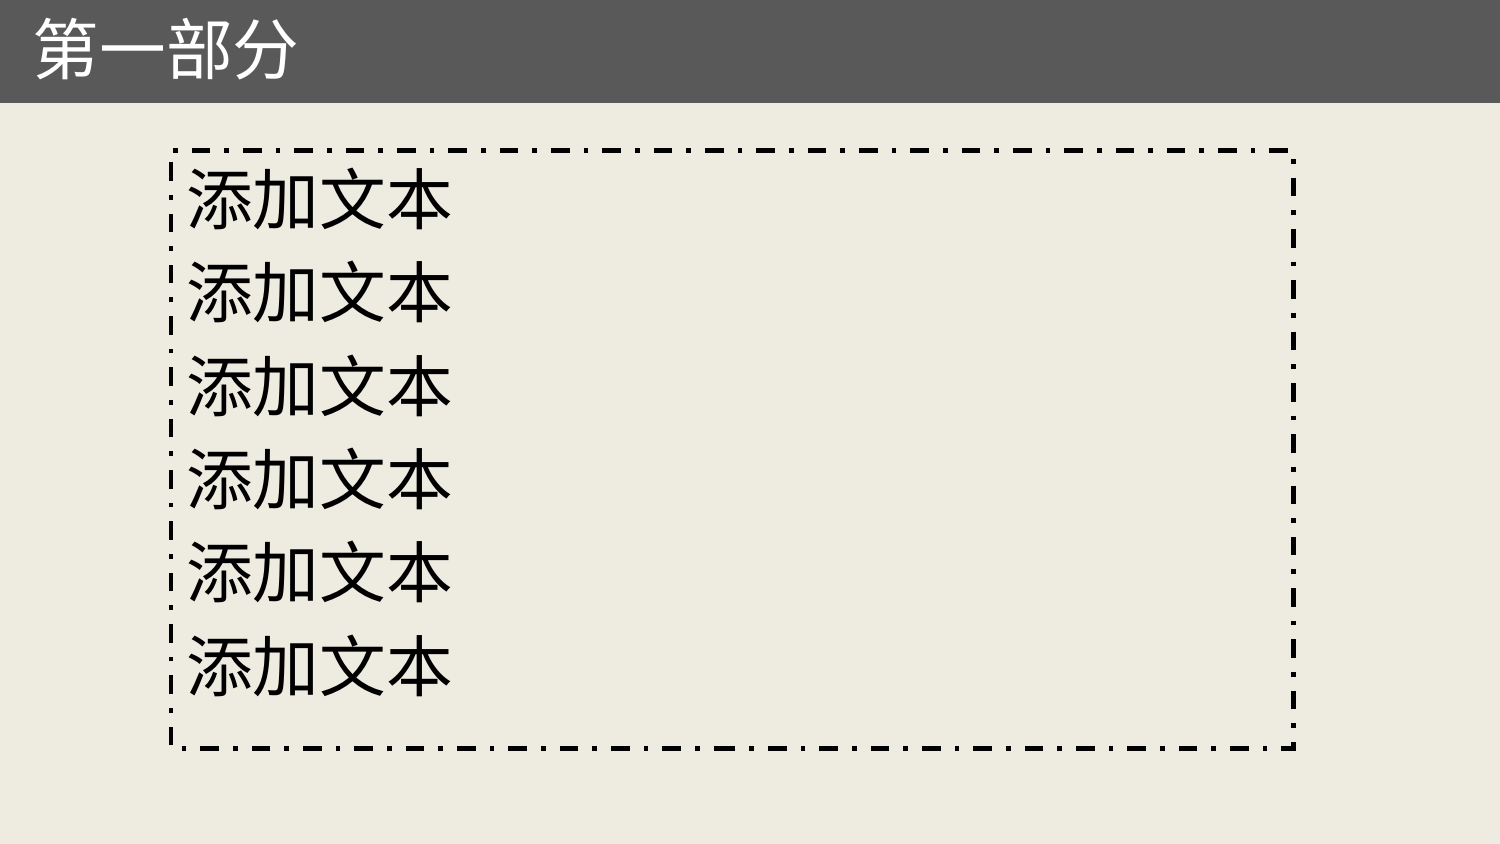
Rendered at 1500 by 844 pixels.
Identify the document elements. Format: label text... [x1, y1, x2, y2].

list 第一部分 [17, 0, 951, 103]
list 添加文本 添加文本 添加文本 添加文本 添加文本 添加文本 [169, 148, 1296, 751]
